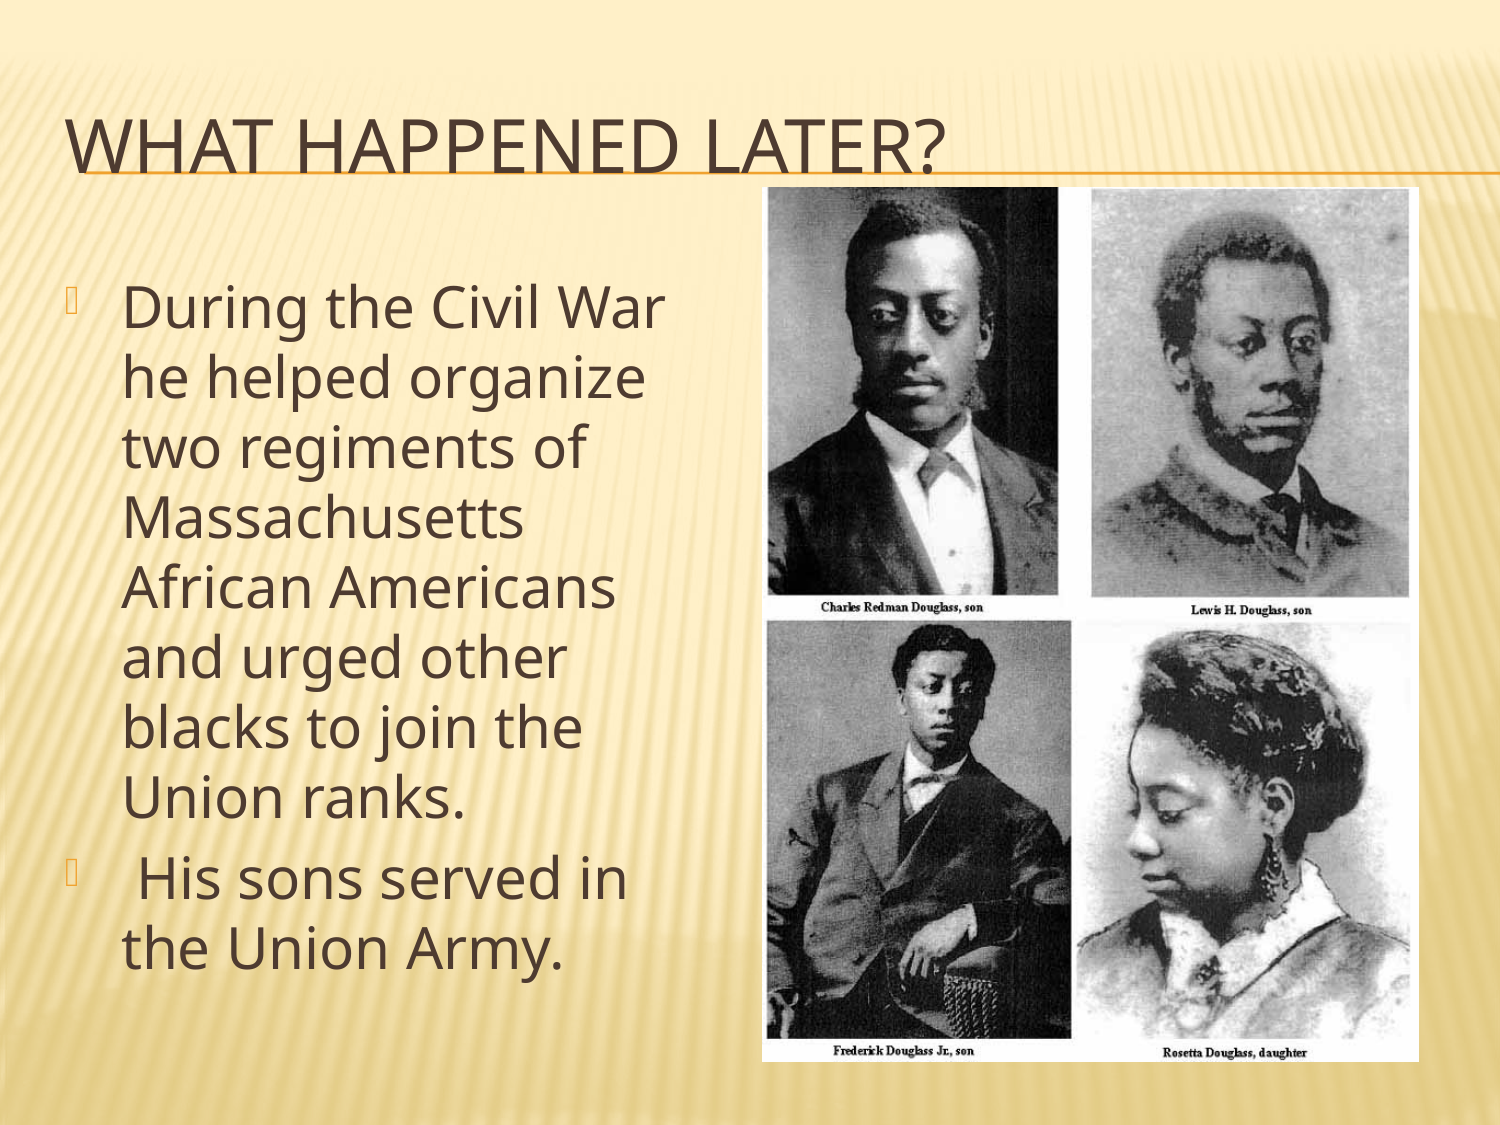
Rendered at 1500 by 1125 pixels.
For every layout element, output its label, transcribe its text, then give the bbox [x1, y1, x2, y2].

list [762, 187, 1420, 1062]
title What Happened later? [49, 75, 1475, 213]
list During the Civil War he helped organize two regiments of Massachusetts African Americans and urged other blacks to join the Union ranks. His sons served in the Union Army. [50, 262, 738, 1038]
